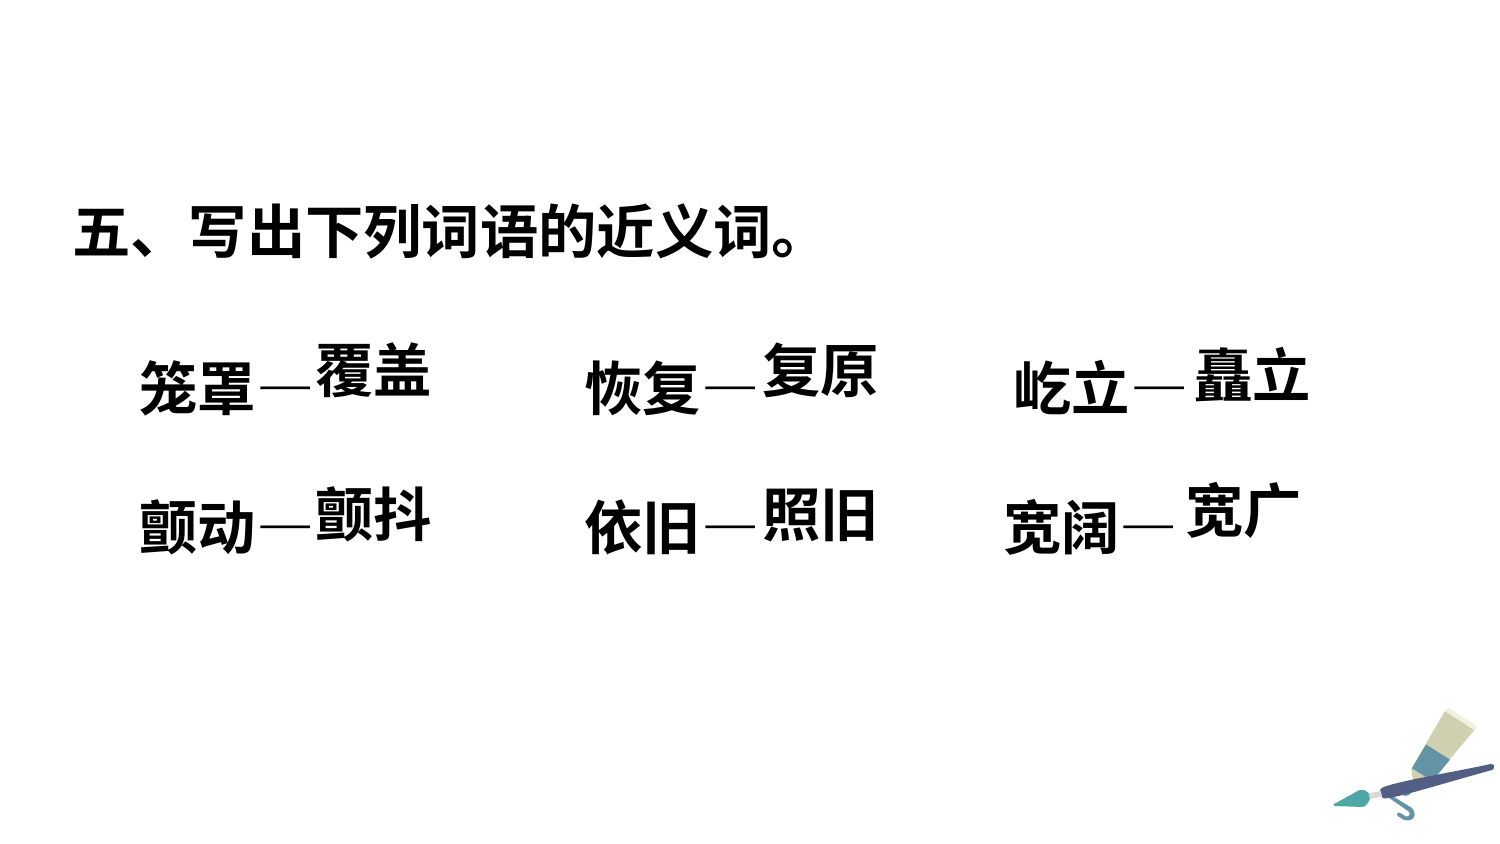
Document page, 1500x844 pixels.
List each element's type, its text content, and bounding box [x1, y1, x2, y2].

text_box 复原 [747, 327, 895, 412]
text_box 颤抖 [300, 470, 447, 556]
text_box 矗立 [1179, 296, 1326, 417]
text_box 五、写出下列词语的近义词。 [57, 153, 883, 274]
text_box 照旧 [747, 470, 895, 556]
text_box 笼罩— 恢复— 屹立— 颤动— 依旧— 宽阔— [124, 274, 1320, 570]
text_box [1358, 708, 1481, 844]
text_box 宽广 [1171, 466, 1318, 552]
text_box 覆盖 [300, 327, 447, 412]
